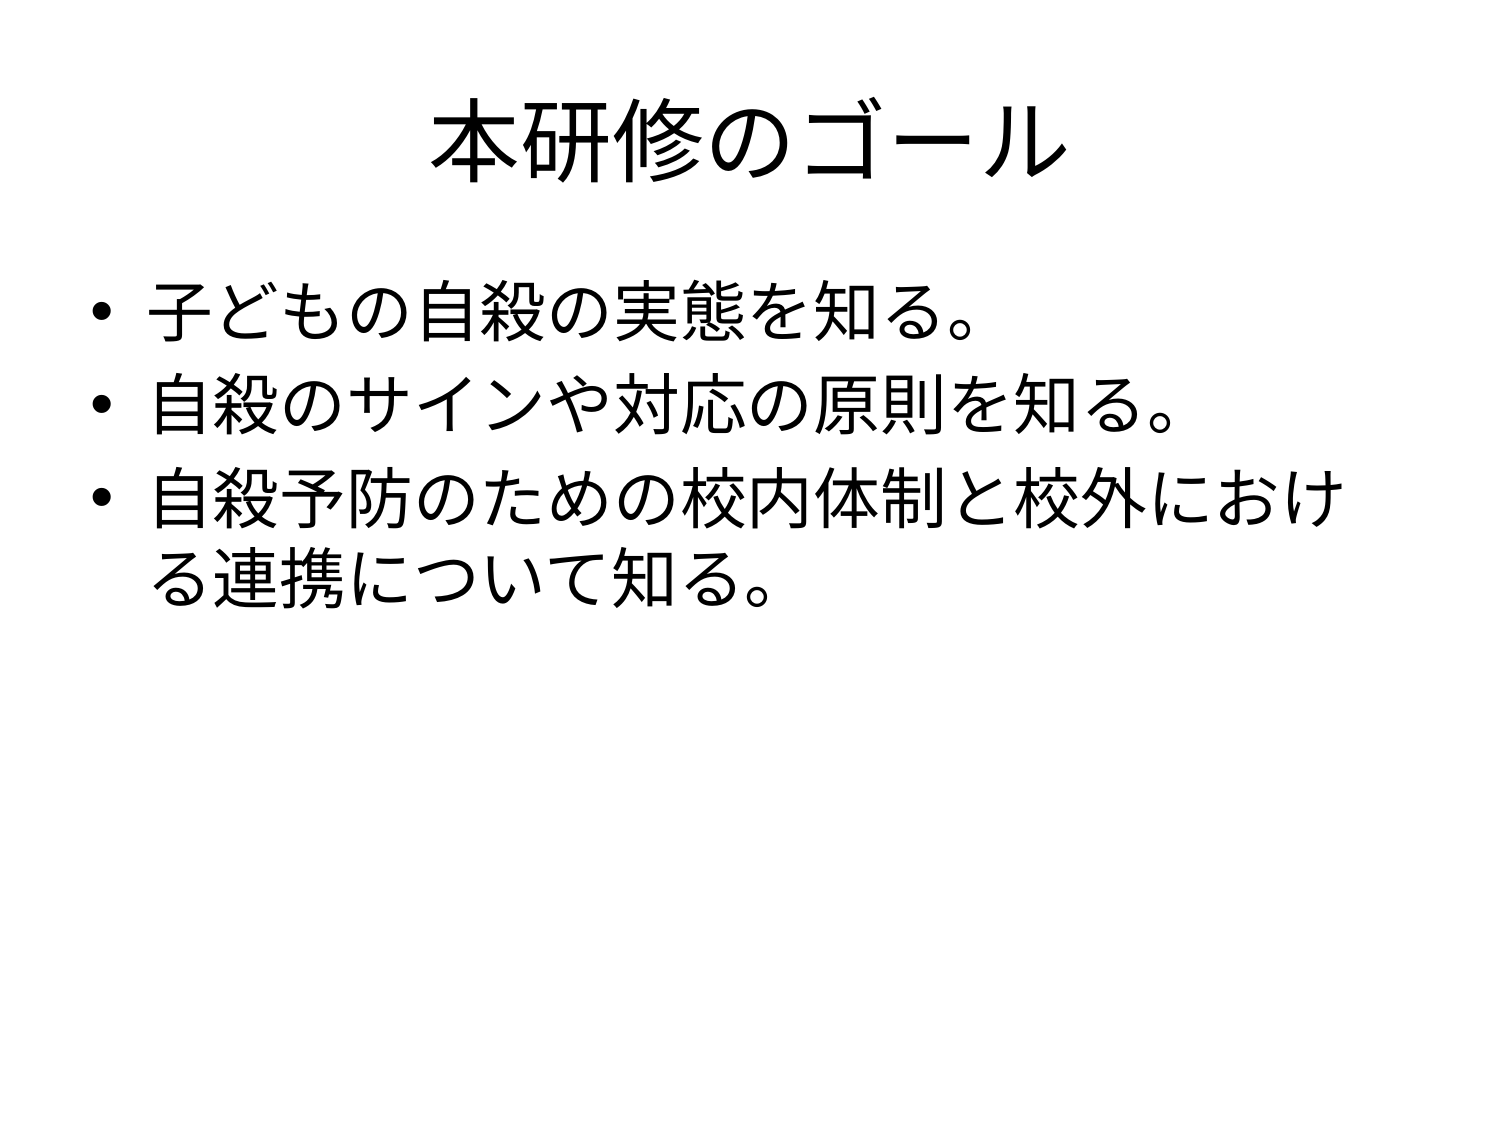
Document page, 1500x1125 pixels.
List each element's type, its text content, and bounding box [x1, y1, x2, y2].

list 子どもの自殺の実態を知る。 自殺のサインや対応の原則を知る。 自殺予防のための校内体制と校外における連携について知る。 [75, 262, 1425, 1005]
title 本研修のゴール [75, 45, 1425, 233]
